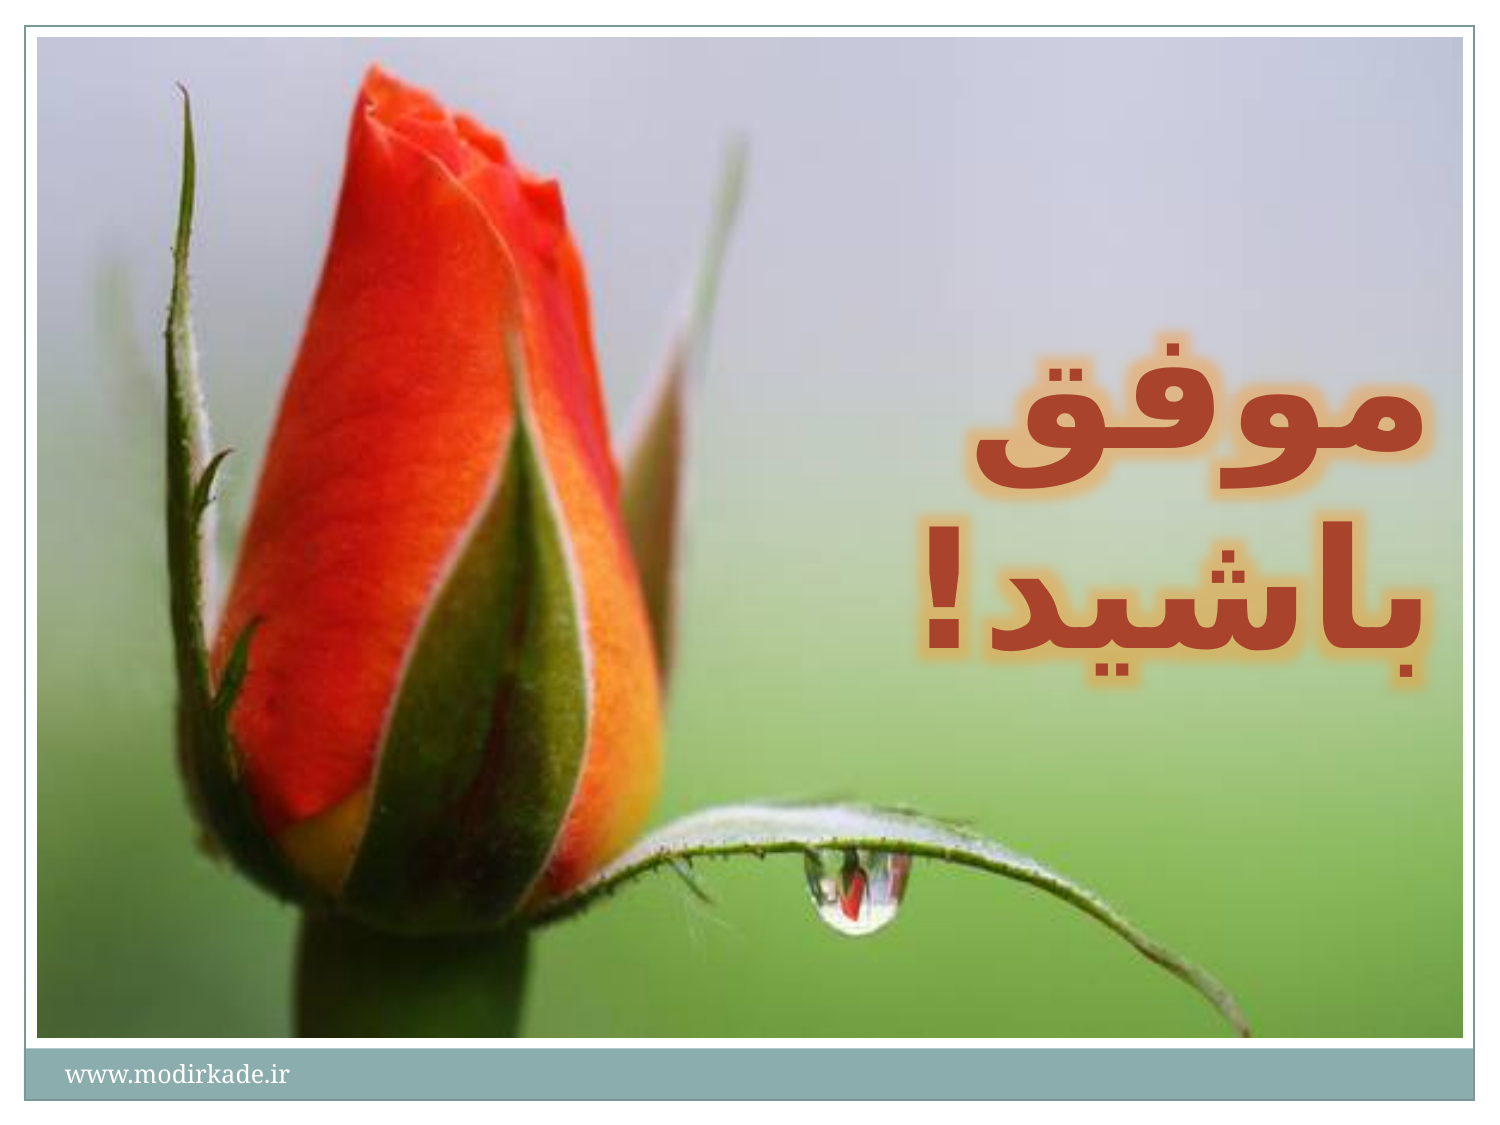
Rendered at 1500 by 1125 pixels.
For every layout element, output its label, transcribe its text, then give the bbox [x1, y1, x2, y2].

footer www.modirkade.ir [50, 1051, 638, 1112]
picture [37, 37, 1463, 1038]
